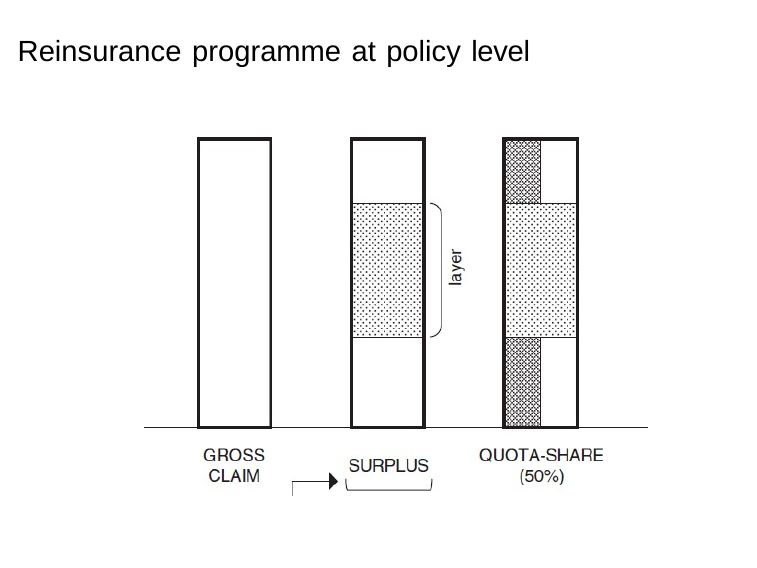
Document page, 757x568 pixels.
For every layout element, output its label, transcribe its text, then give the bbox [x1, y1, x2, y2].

text_box Reinsurance programme at policy level [15, 29, 534, 68]
picture [144, 137, 648, 496]
